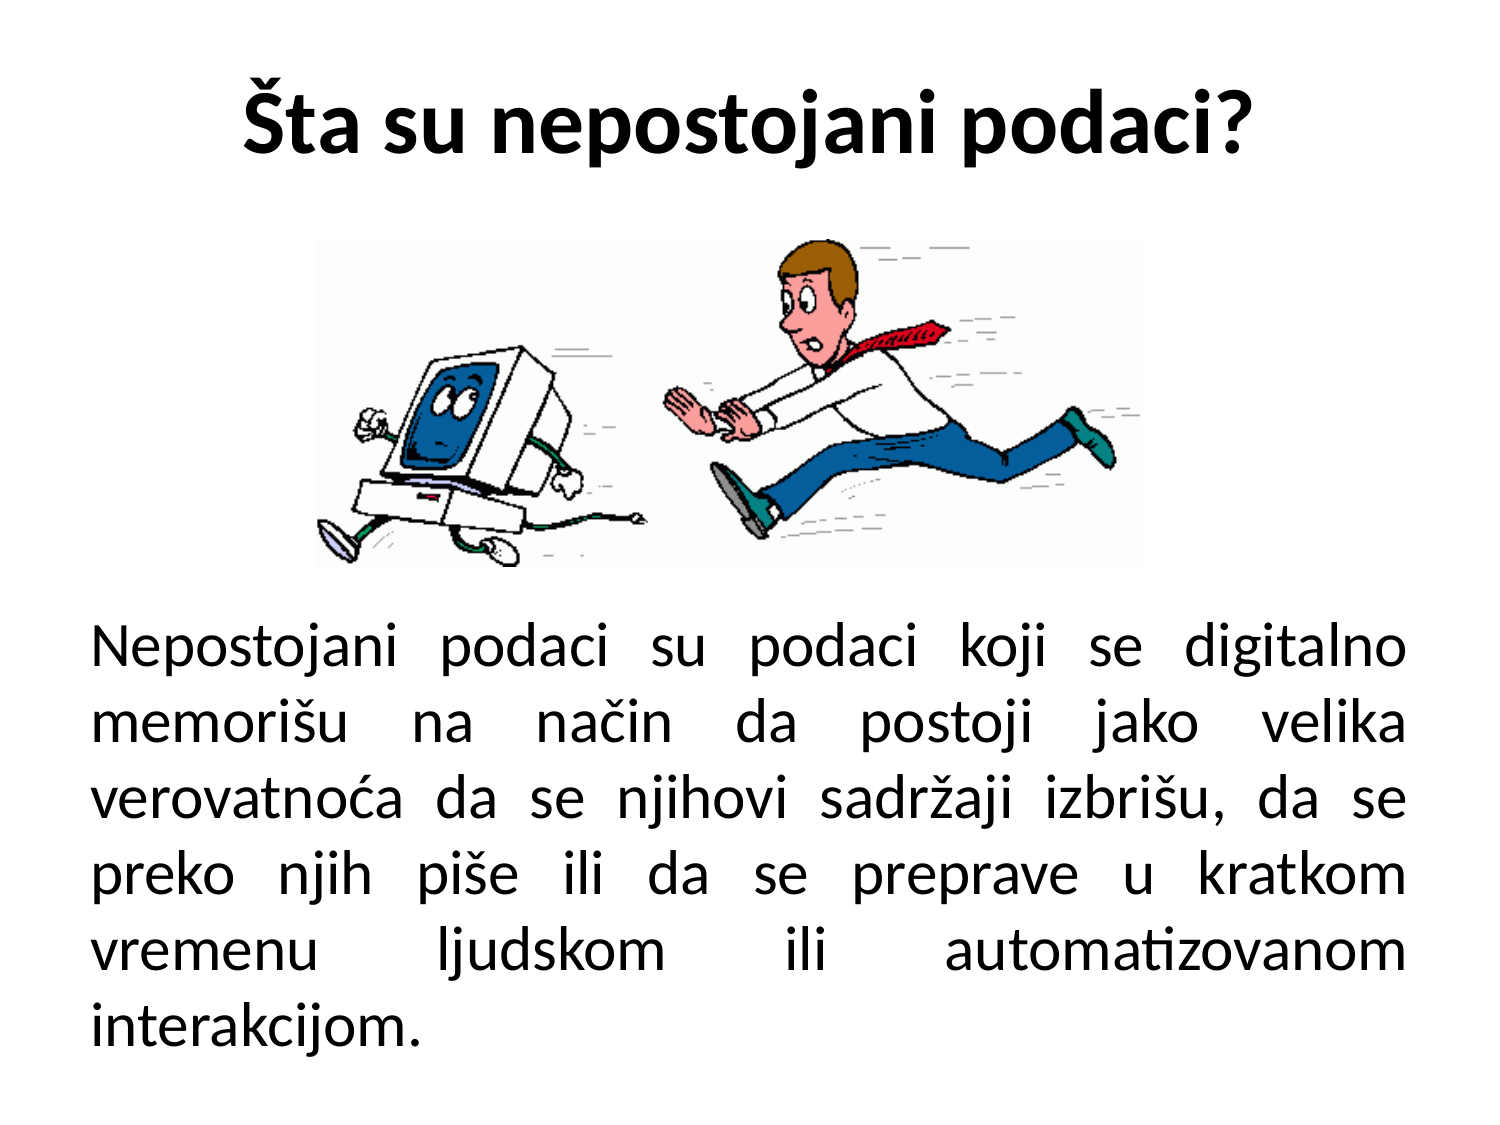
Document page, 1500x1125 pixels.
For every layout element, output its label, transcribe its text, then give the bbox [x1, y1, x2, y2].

picture [316, 239, 1142, 567]
title Šta su nepostojani podaci? [74, 44, 1426, 189]
list Nepostojani podaci su podaci koji se digitalno memorišu na način da postoji jako velika verovatnoća da se njihovi sadržaji izbrišu, da se preko njih piše ili da se preprave u kratkom vremenu ljudskom ili automatizovanom interakcijom. [74, 595, 1426, 1072]
